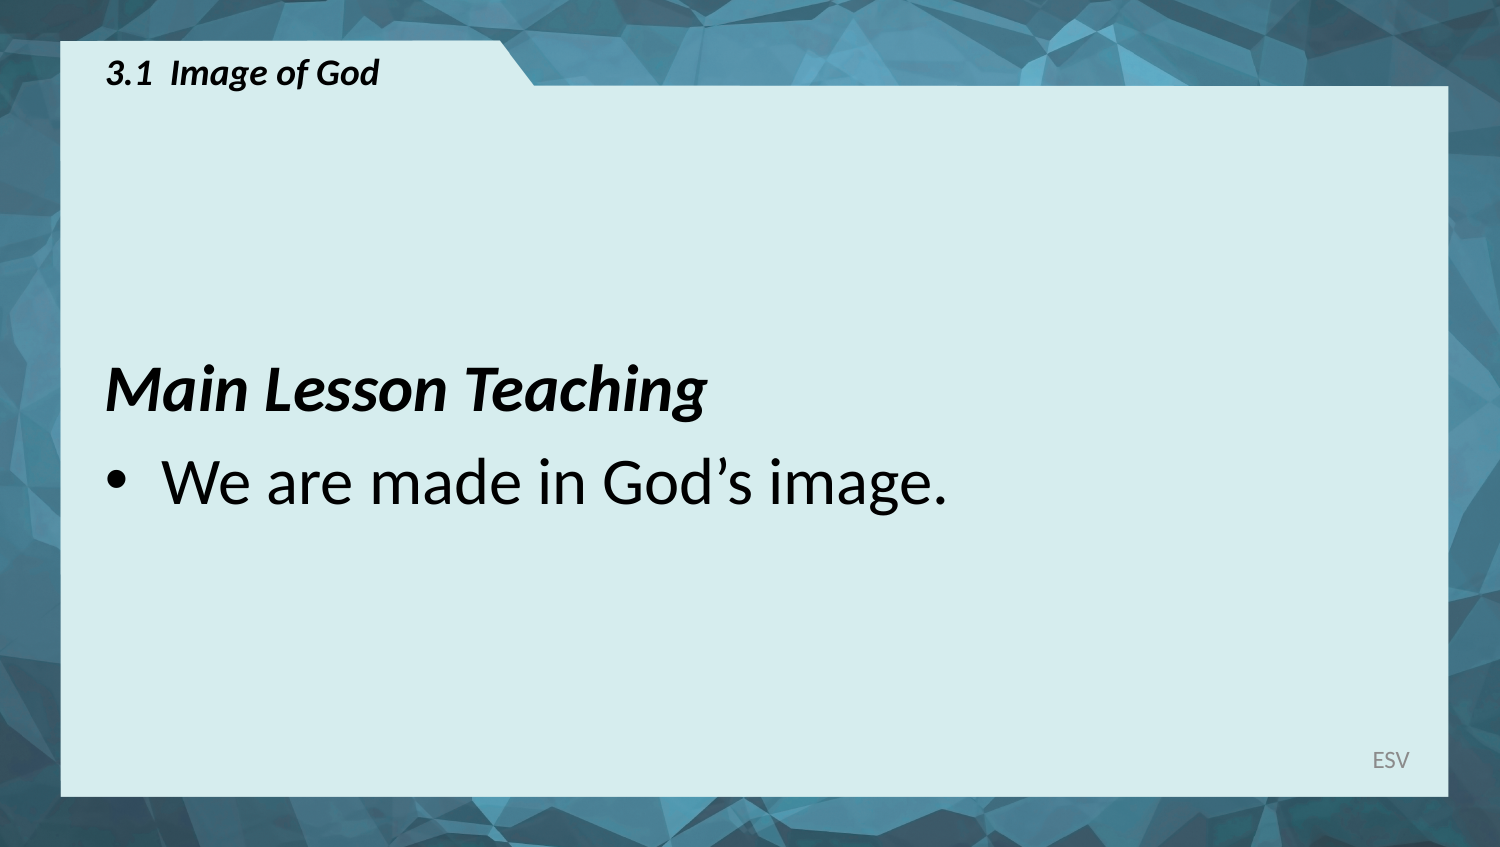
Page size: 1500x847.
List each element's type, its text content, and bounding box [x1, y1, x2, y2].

list Main Lesson Teaching We are made in God’s image. [89, 141, 1403, 722]
title 3.1 Image of God [89, 33, 1420, 108]
picture [0, 0, 1500, 847]
footer ESV [950, 736, 1425, 782]
